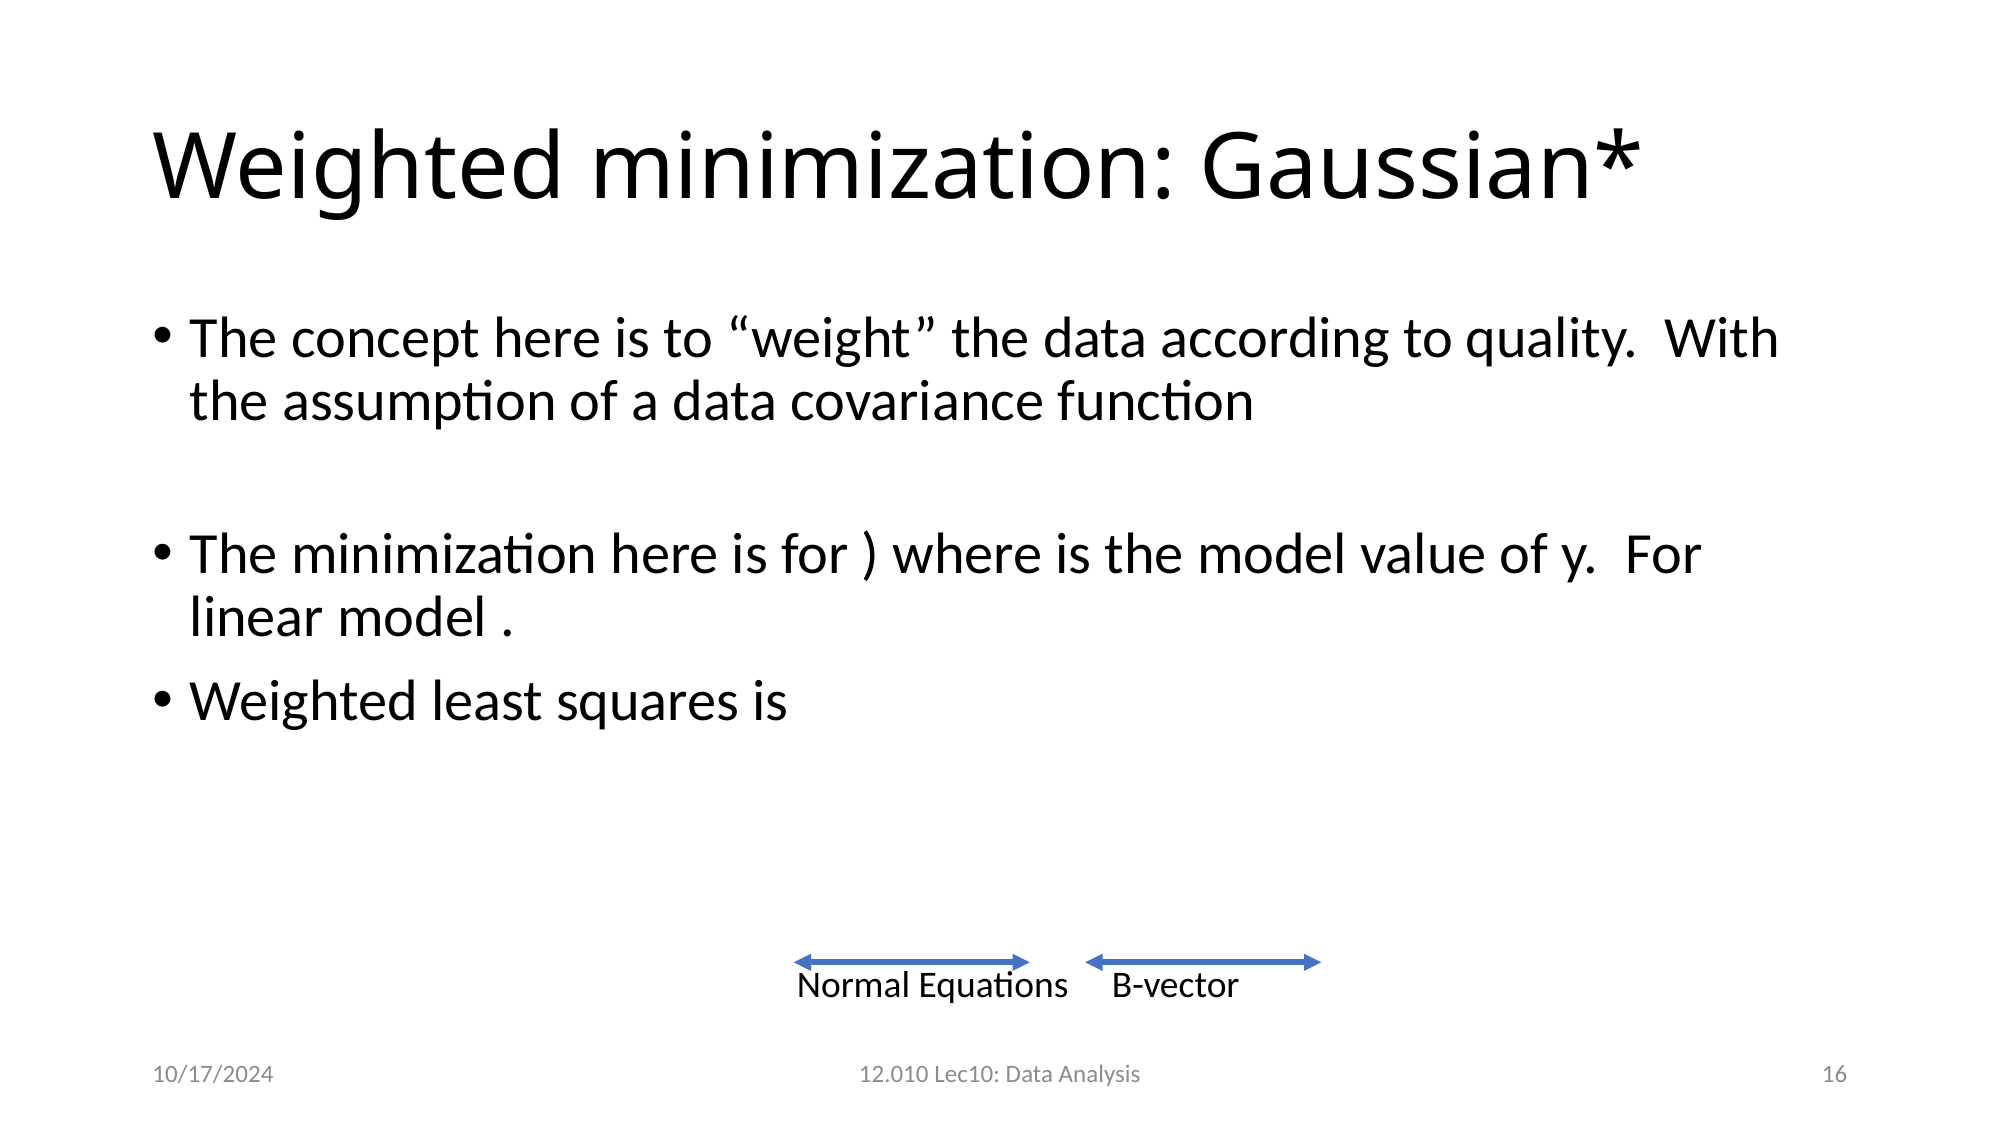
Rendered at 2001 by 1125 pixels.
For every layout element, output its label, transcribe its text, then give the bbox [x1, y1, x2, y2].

title Weighted minimization: Gaussian* [137, 59, 1863, 278]
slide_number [137, 1042, 588, 1103]
slide_number 16 [1412, 1042, 1863, 1103]
footer 12.010 Lec10: Data Analysis [662, 1042, 1338, 1103]
text_box Normal Equations [782, 952, 1086, 1013]
text_box B-vector [1097, 952, 1342, 1013]
